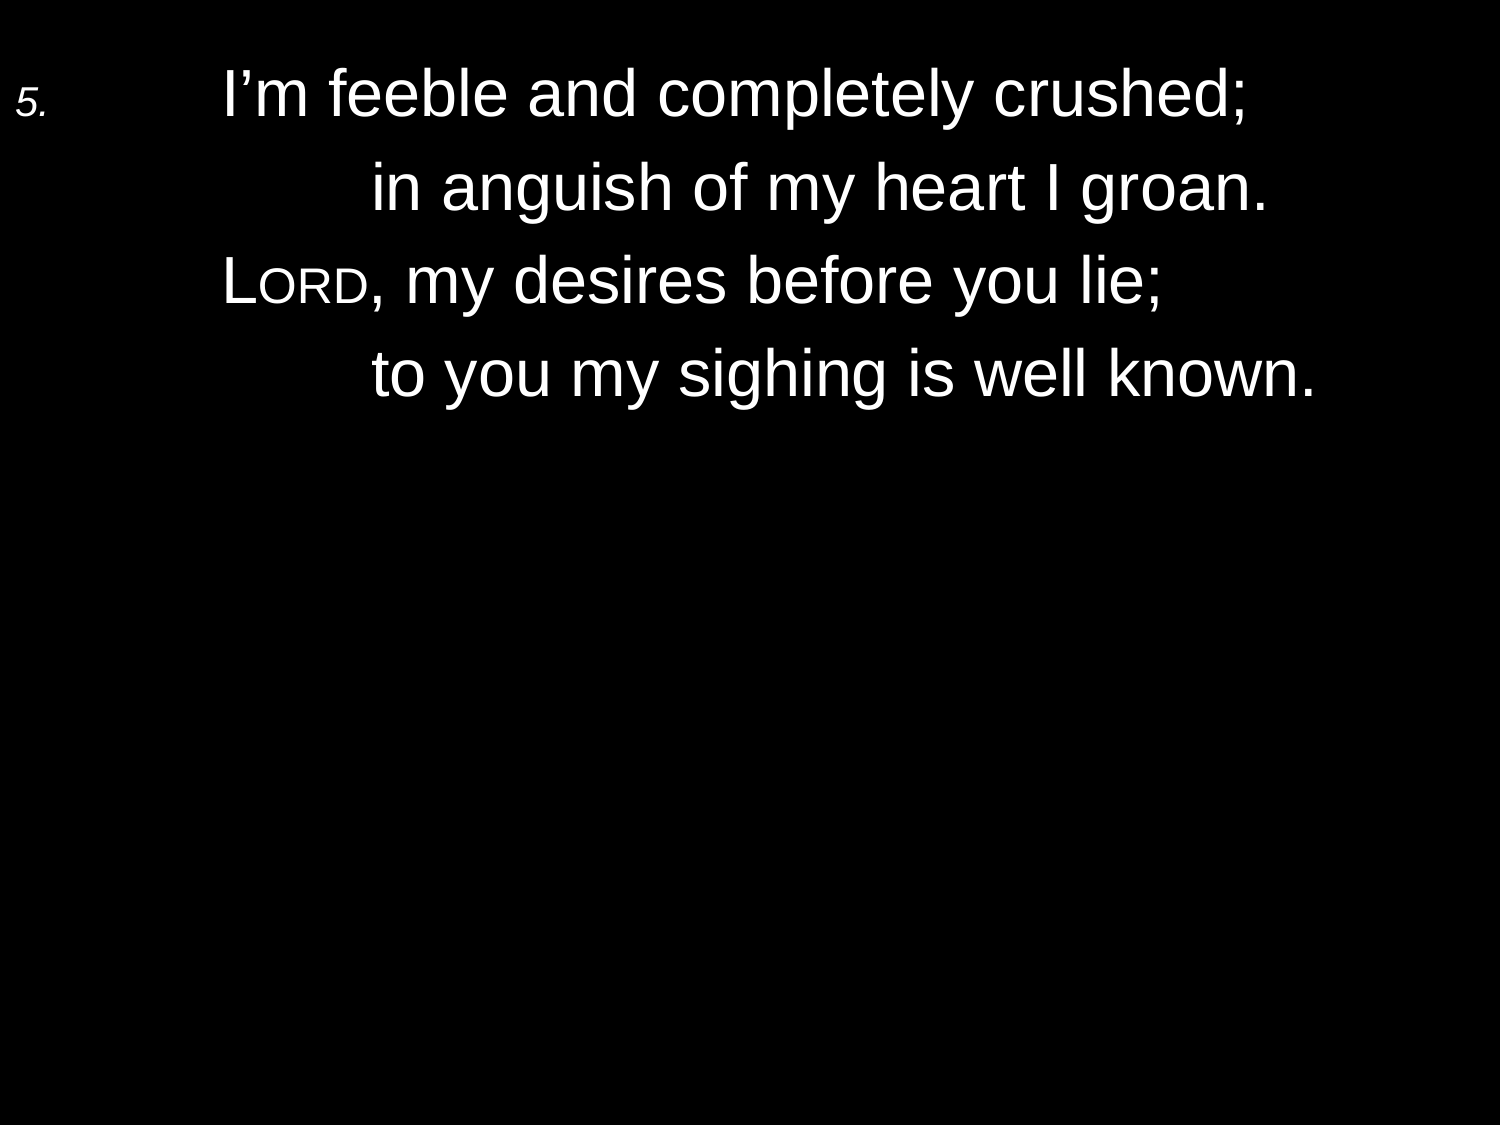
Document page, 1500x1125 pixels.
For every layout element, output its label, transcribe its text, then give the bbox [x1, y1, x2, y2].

list 5. I’m feeble and completely crushed; in anguish of my heart I groan. Lord, my desires before you lie; to you my sighing is well known. [0, 42, 1500, 1047]
